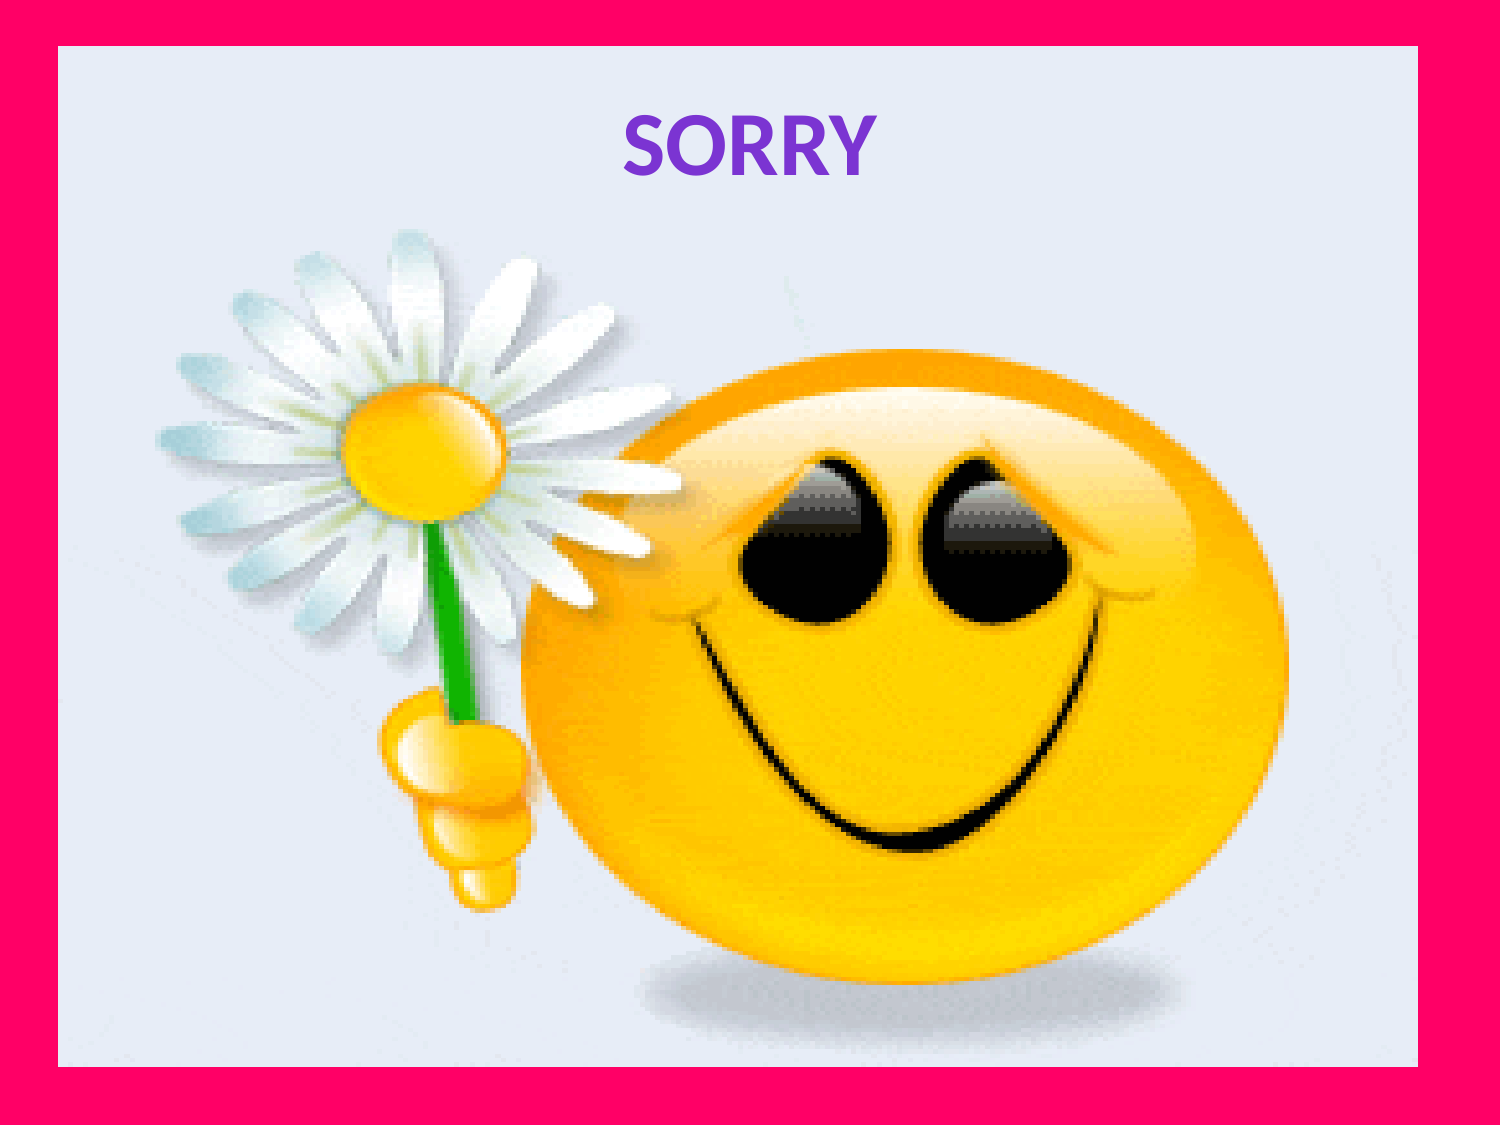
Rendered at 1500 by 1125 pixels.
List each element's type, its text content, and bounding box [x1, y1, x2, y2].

title Sorry [1413, 45, 1425, 233]
picture [58, 46, 1419, 1067]
